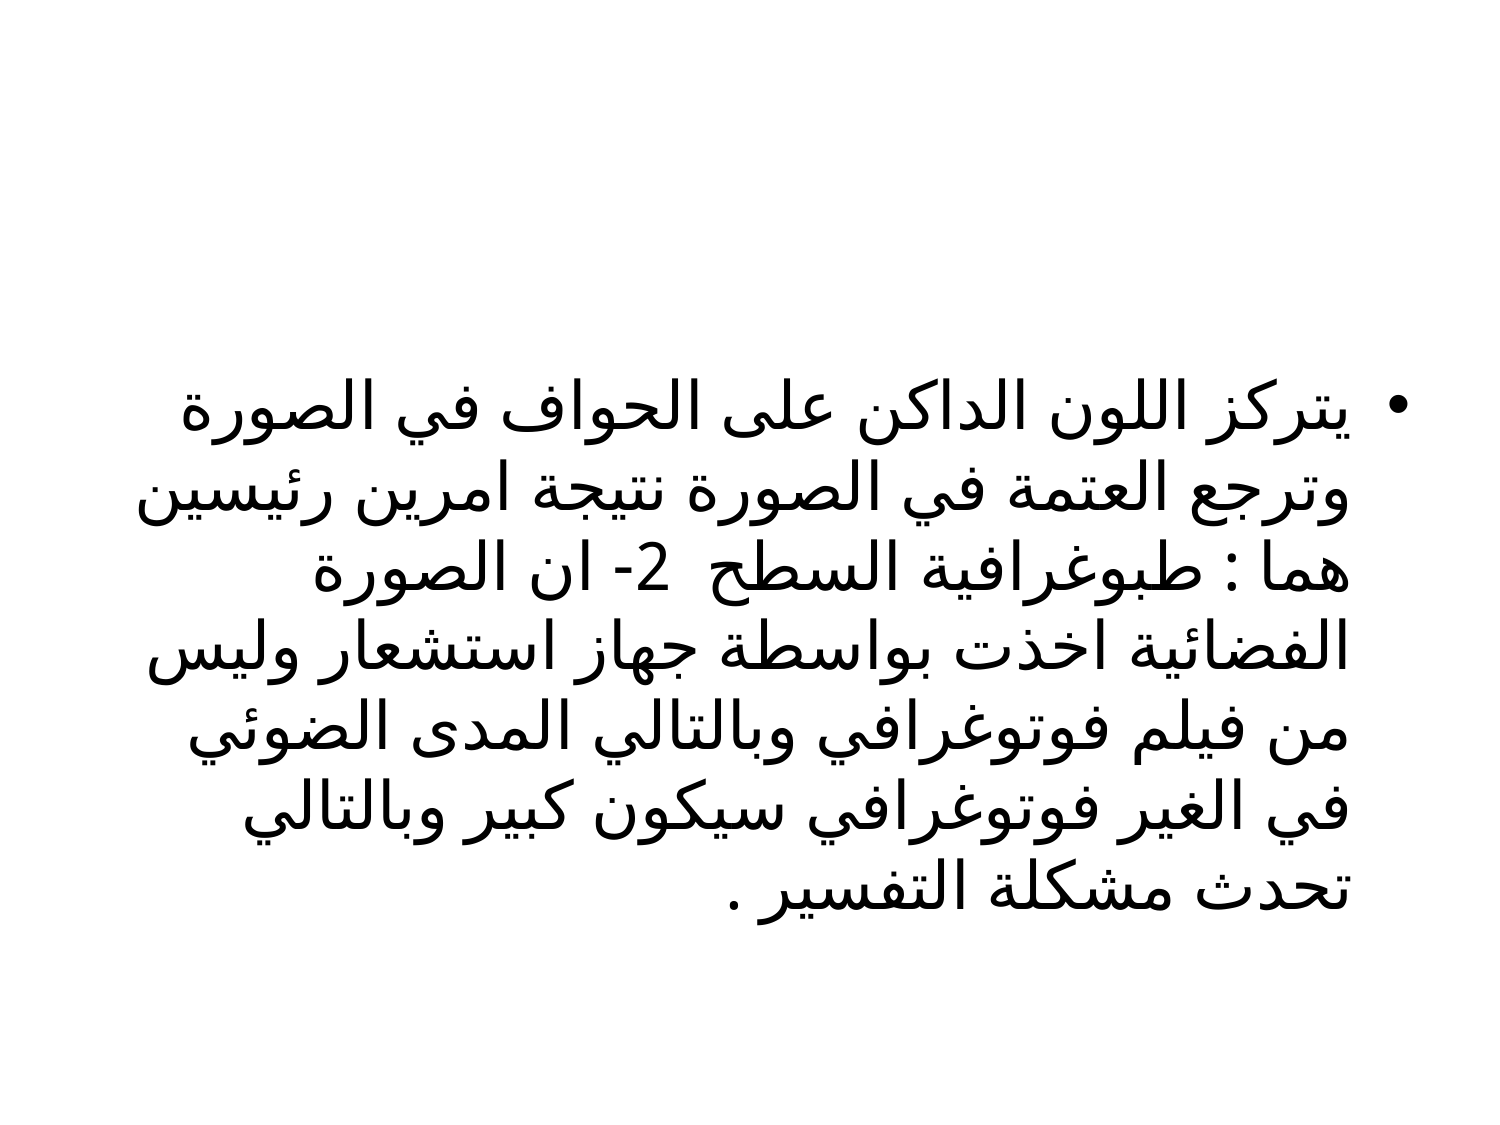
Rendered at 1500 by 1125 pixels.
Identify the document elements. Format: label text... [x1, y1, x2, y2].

list يتركز اللون الداكن على الحواف في الصورة وترجع العتمة في الصورة نتيجة امرين رئيسين هما : طبوغرافية السطح 2- ان الصورة الفضائية اخذت بواسطة جهاز استشعار وليس من فيلم فوتوغرافي وبالتالي المدى الضوئي في الغير فوتوغرافي سيكون كبير وبالتالي تحدث مشكلة التفسير . [75, 262, 1425, 1005]
